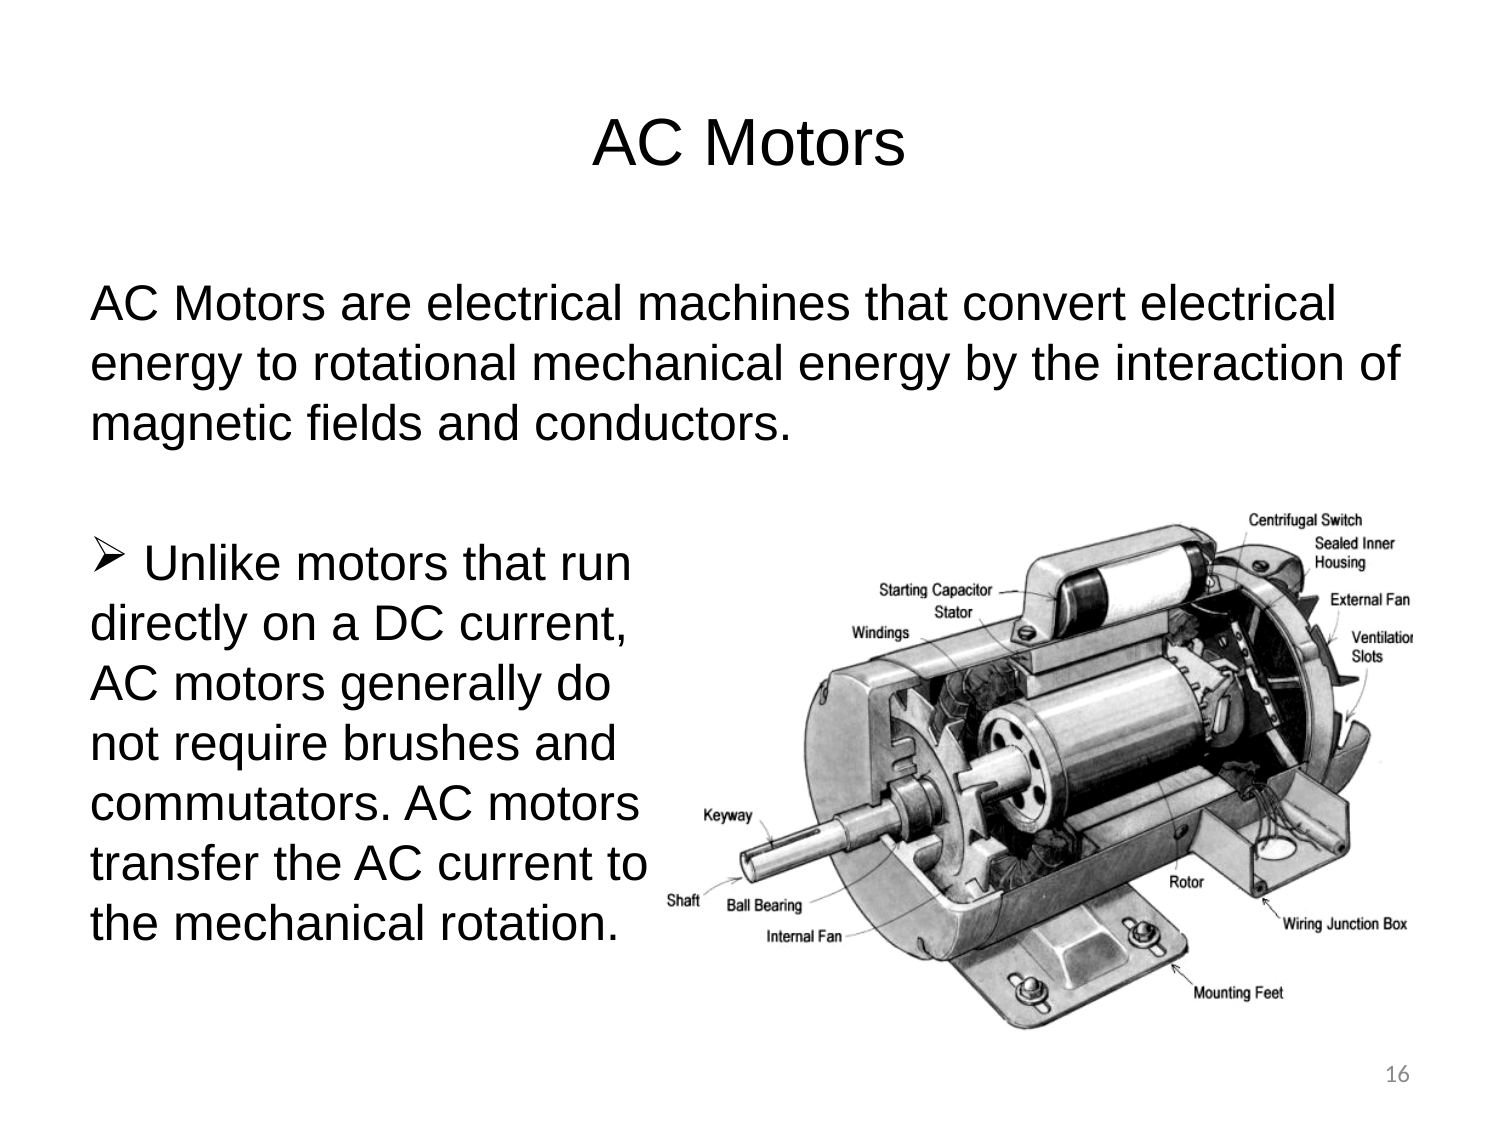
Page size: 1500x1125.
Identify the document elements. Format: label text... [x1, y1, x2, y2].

list AC Motors are electrical machines that convert electrical energy to rotational mechanical energy by the interaction of magnetic fields and conductors. [75, 262, 1425, 1005]
title AC Motors [75, 45, 1425, 233]
slide_number 16 [1074, 1042, 1425, 1103]
text_box Unlike motors that run directly on a DC current, AC motors generally do not require brushes and commutators. AC motors transfer the AC current to the mechanical rotation. [74, 523, 657, 958]
picture [662, 512, 1413, 1040]
